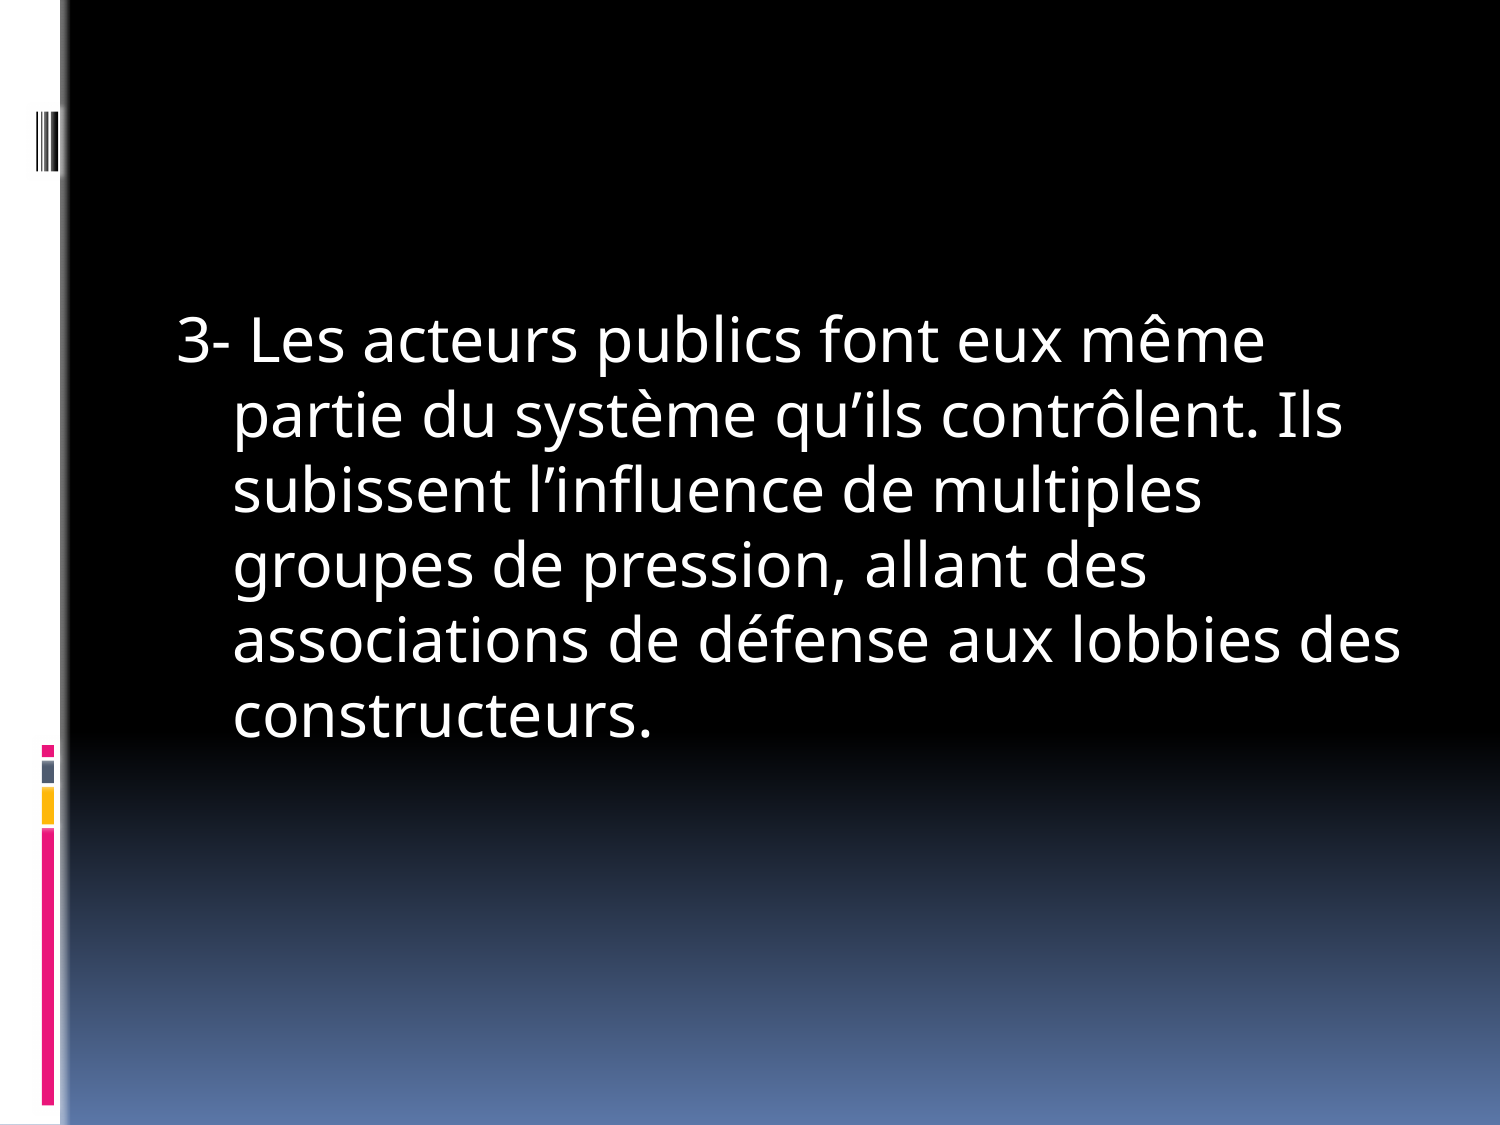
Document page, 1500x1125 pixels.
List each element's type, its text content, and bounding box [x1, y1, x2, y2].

list 3- Les acteurs publics font eux même partie du système qu’ils contrôlent. Ils subissent l’influence de multiples groupes de pression, allant des associations de défense aux lobbies des constructeurs. [150, 292, 1425, 1043]
